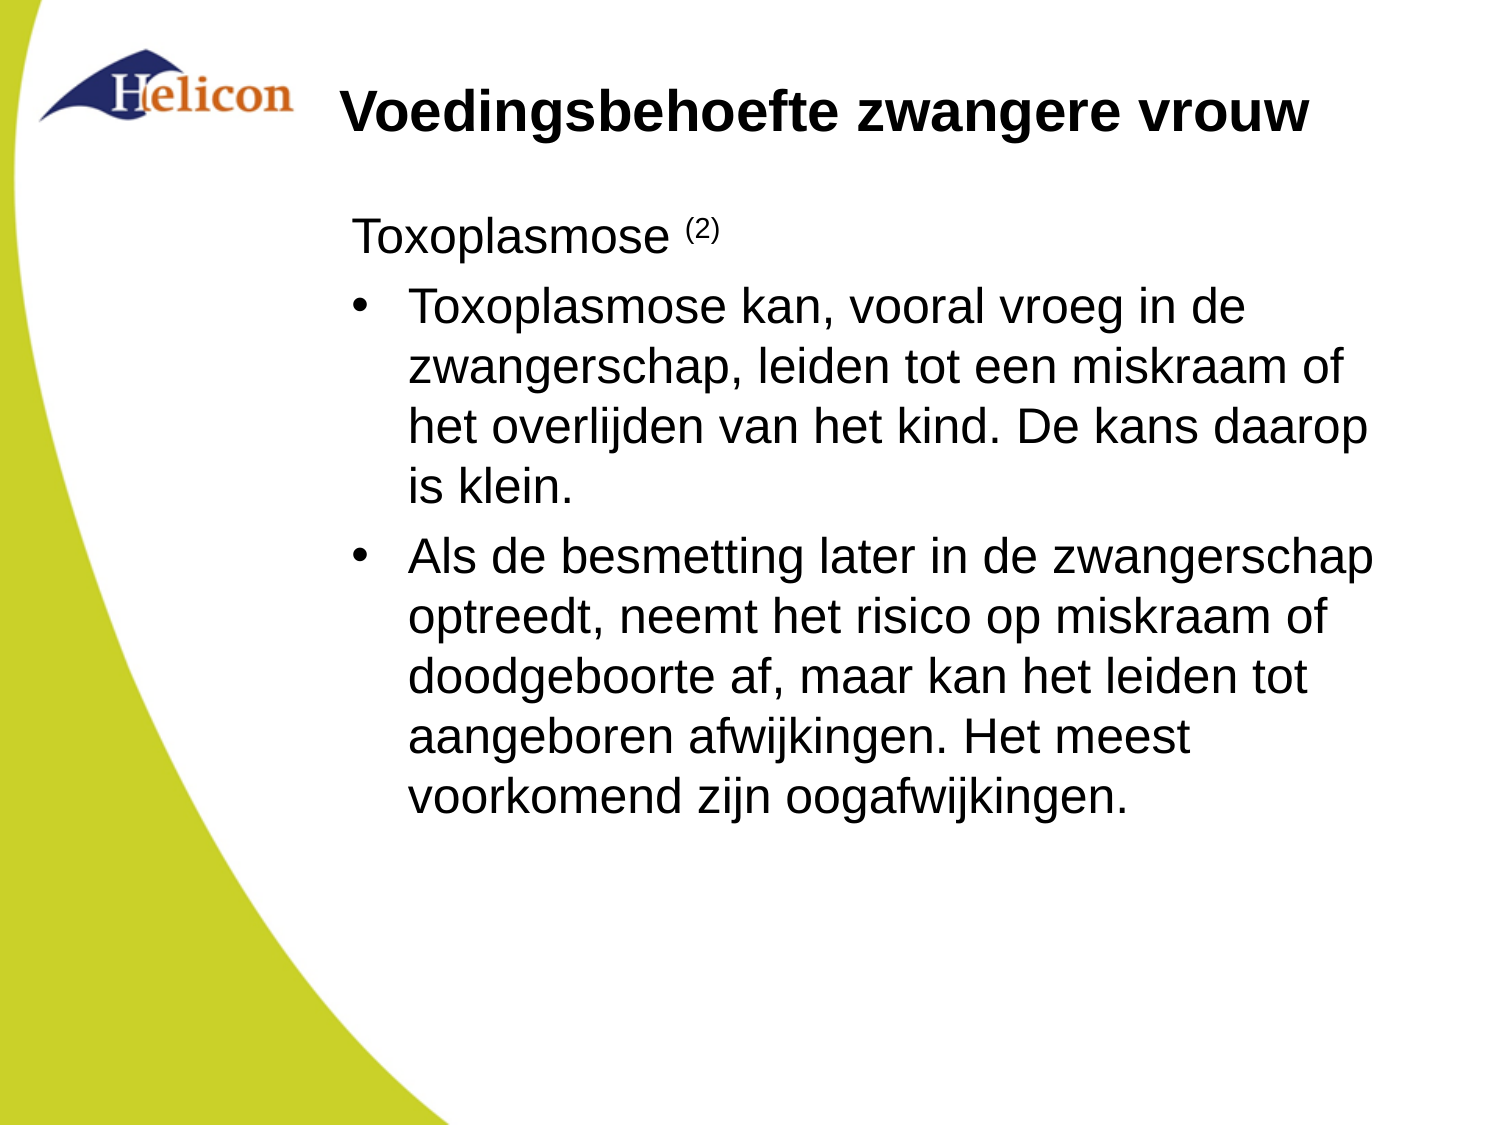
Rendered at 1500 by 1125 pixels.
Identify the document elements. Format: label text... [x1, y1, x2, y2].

title Voedingsbehoefte zwangere vrouw [324, 54, 1415, 161]
picture [0, 0, 1500, 1125]
list Toxoplasmose (2) Toxoplasmose kan, vooral vroeg in de zwangerschap, leiden tot een miskraam of het overlijden van het kind. De kans daarop is klein. Als de besmetting later in de zwangerschap optreedt, neemt het risico op miskraam of doodgeboorte af, maar kan het leiden tot aangeboren afwijkingen. Het meest voorkomend zijn oogafwijkingen. [336, 196, 1425, 1005]
